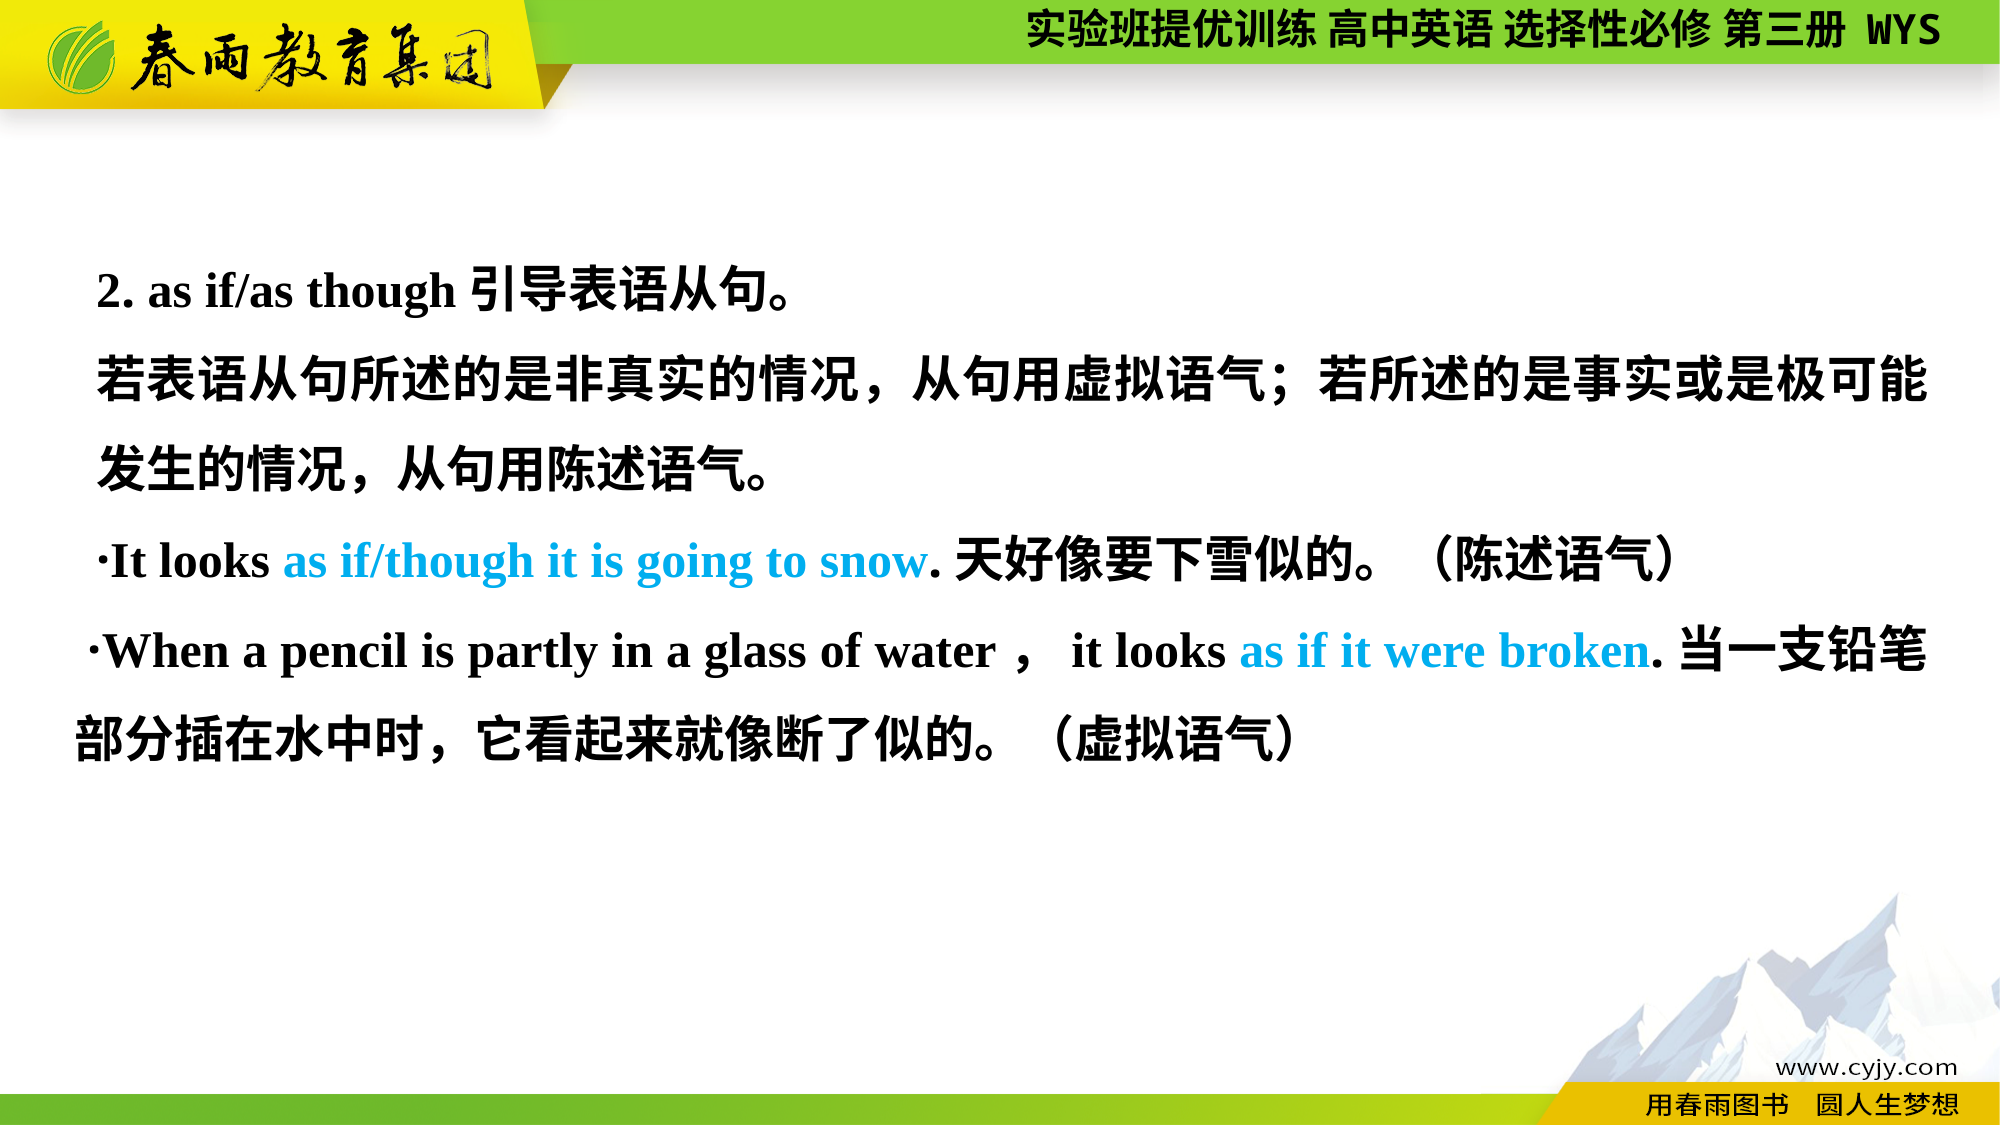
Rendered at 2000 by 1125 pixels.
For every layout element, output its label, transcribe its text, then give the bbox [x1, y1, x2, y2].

list 2. as if/as though引导表语从句。 若表语从句所述的是非真实的情况，从句用虚拟语气；若所述的是事实或是极可能发生的情况，从句用陈述语气。 ·It looks as if/though it is going to snow.天好像要下雪似的。（陈述语气） ·When a pencil is partly in a glass of water，it looks as if it were broken.当一支铅笔部分插在水中时，它看起来就像断了似的。（虚拟语气） [59, 219, 1944, 781]
picture [0, 0, 2000, 1125]
